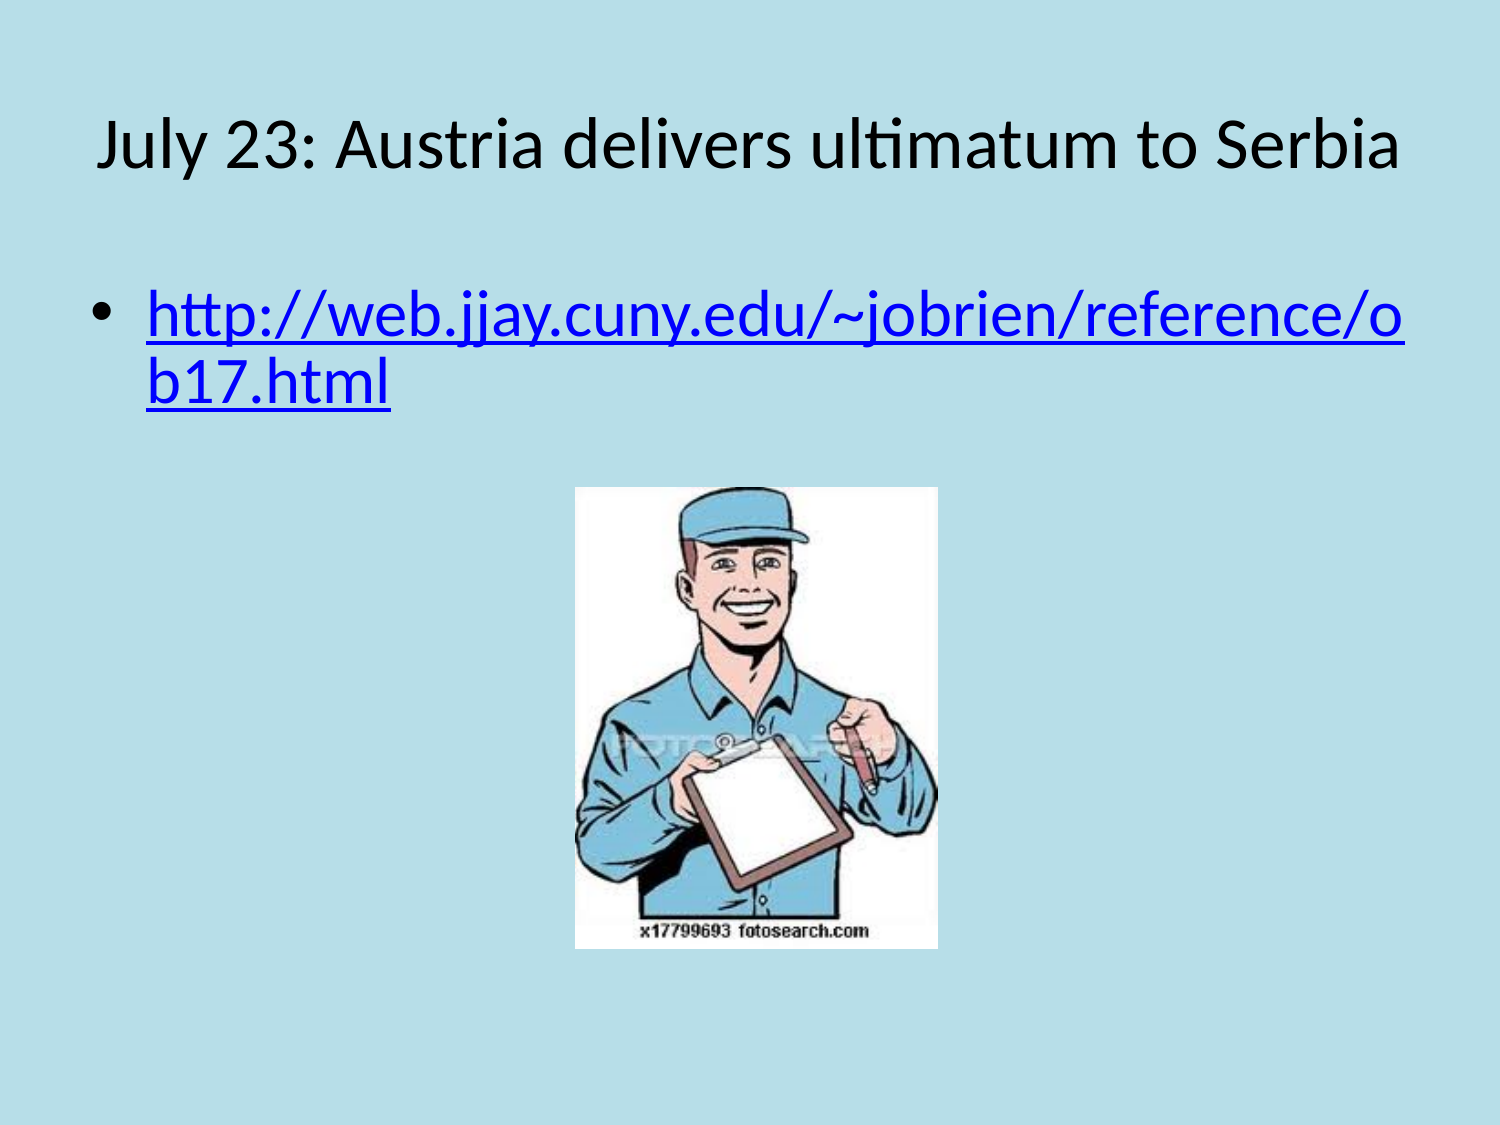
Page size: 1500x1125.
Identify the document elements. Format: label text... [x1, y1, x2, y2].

list http://web.jjay.cuny.edu/~jobrien/reference/ob17.html [75, 262, 1425, 1005]
title July 23: Austria delivers ultimatum to Serbia [75, 45, 1425, 233]
picture [574, 487, 938, 949]
